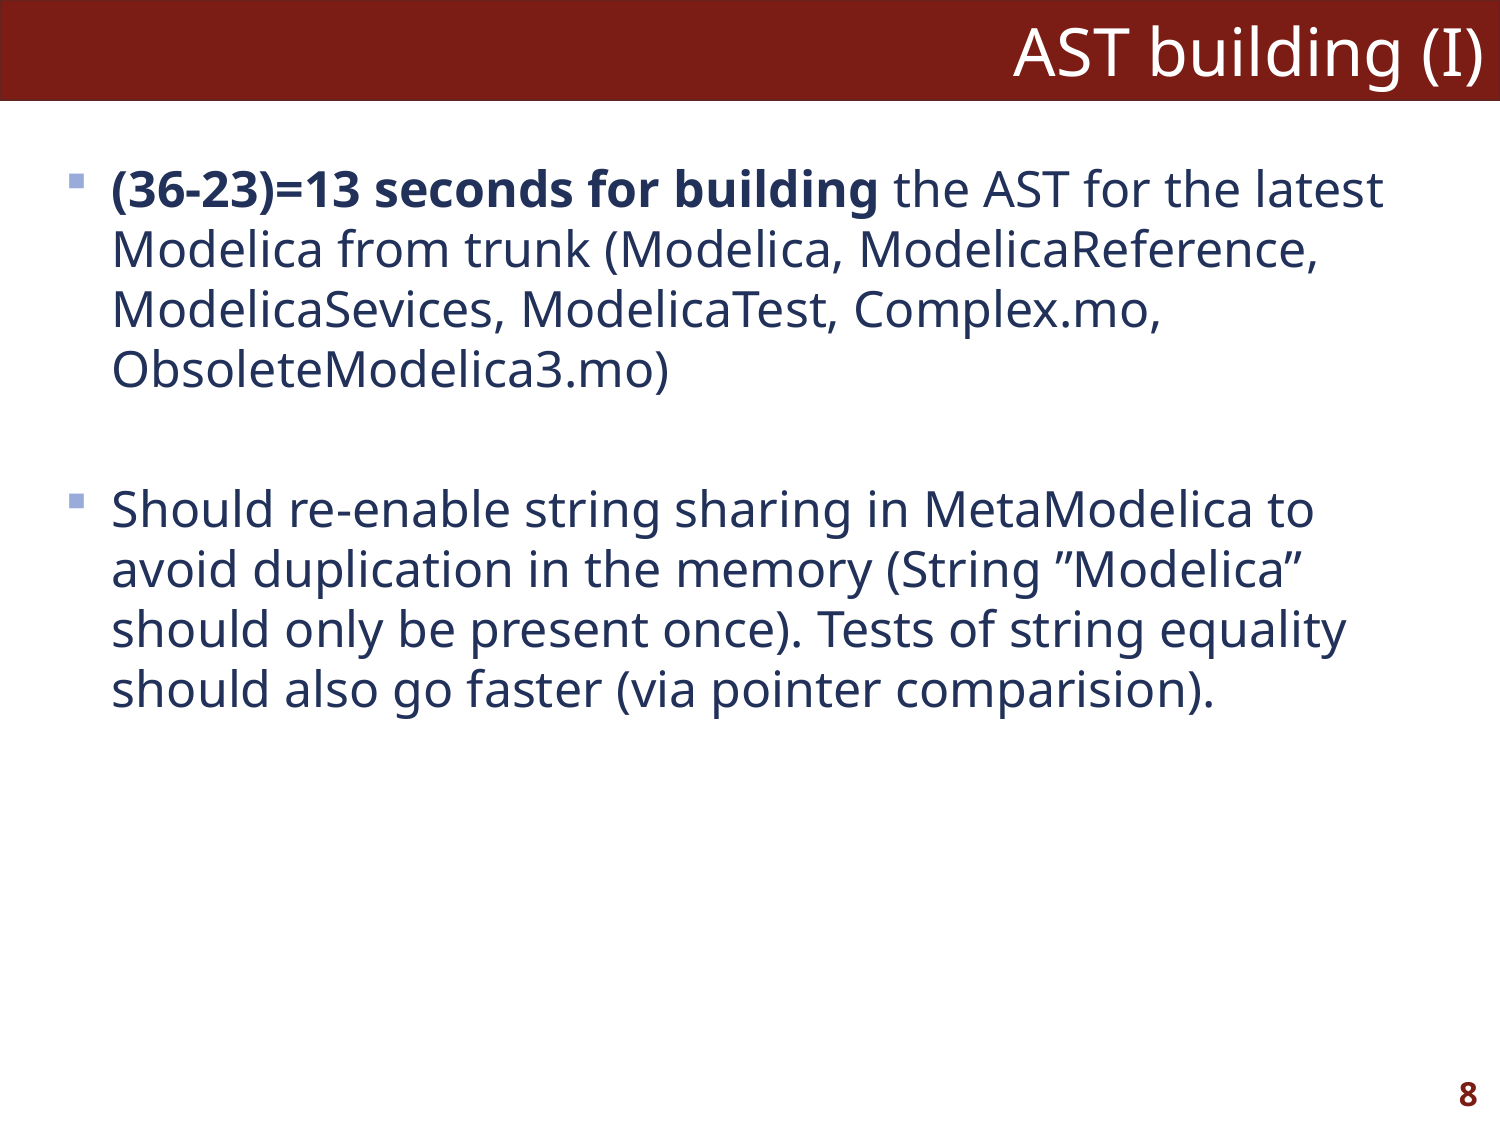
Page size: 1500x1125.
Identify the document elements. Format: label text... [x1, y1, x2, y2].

title AST building (I) [274, 0, 1500, 101]
slide_number 8 [1342, 1065, 1494, 1116]
list (36-23)=13 seconds for building the AST for the latest Modelica from trunk (Modelica, ModelicaReference, ModelicaSevices, ModelicaTest, Complex.mo, ObsoleteModelica3.mo) Should re-enable string sharing in MetaModelica to avoid duplication in the memory (String ”Modelica” should only be present once). Tests of string equality should also go faster (via pointer comparision). [49, 149, 1451, 1076]
